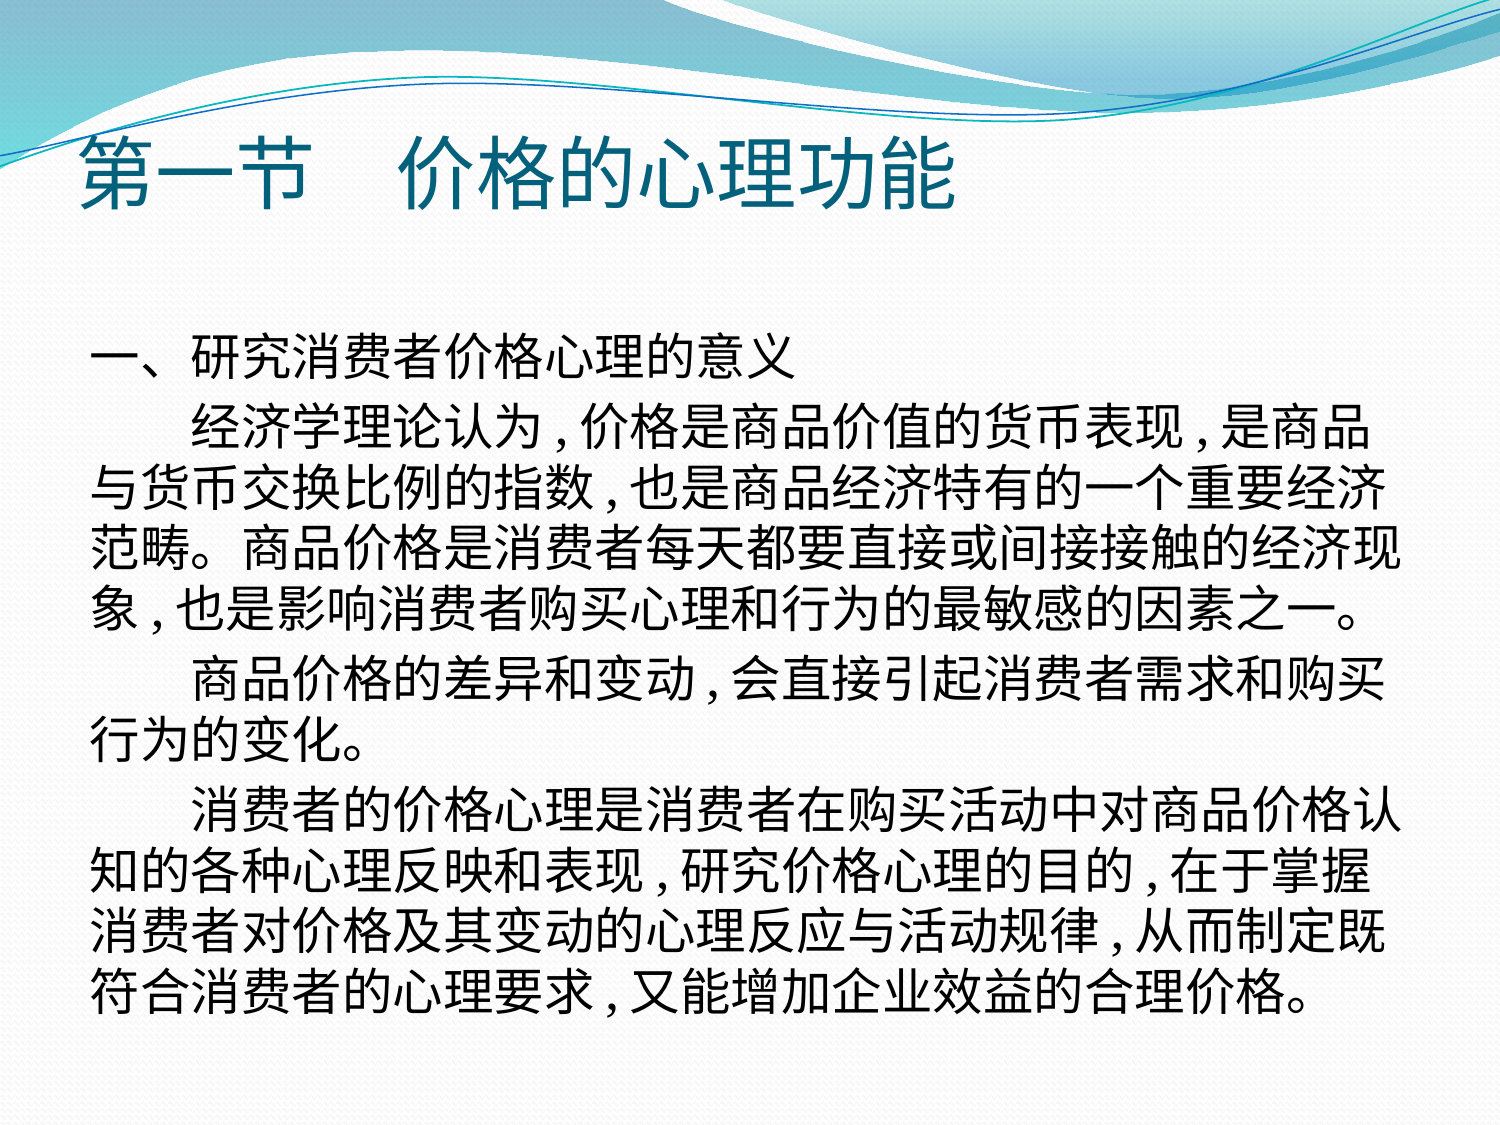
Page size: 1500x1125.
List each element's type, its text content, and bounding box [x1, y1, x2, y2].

list 一、研究消费者价格心理的意义 经济学理论认为,价格是商品价值的货币表现,是商品与货币交换比例的指数,也是商品经济特有的一个重要经济范畴。商品价格是消费者每天都要直接或间接接触的经济现象,也是影响消费者购买心理和行为的最敏感的因素之一。 商品价格的差异和变动,会直接引起消费者需求和购买行为的变化。 消费者的价格心理是消费者在购买活动中对商品价格认知的各种心理反映和表现,研究价格心理的目的,在于掌握消费者对价格及其变动的心理反应与活动规律,从而制定既符合消费者的心理要求,又能增加企业效益的合理价格。 [75, 317, 1425, 1038]
title 第一节 价格的心理功能 [75, 115, 1425, 220]
